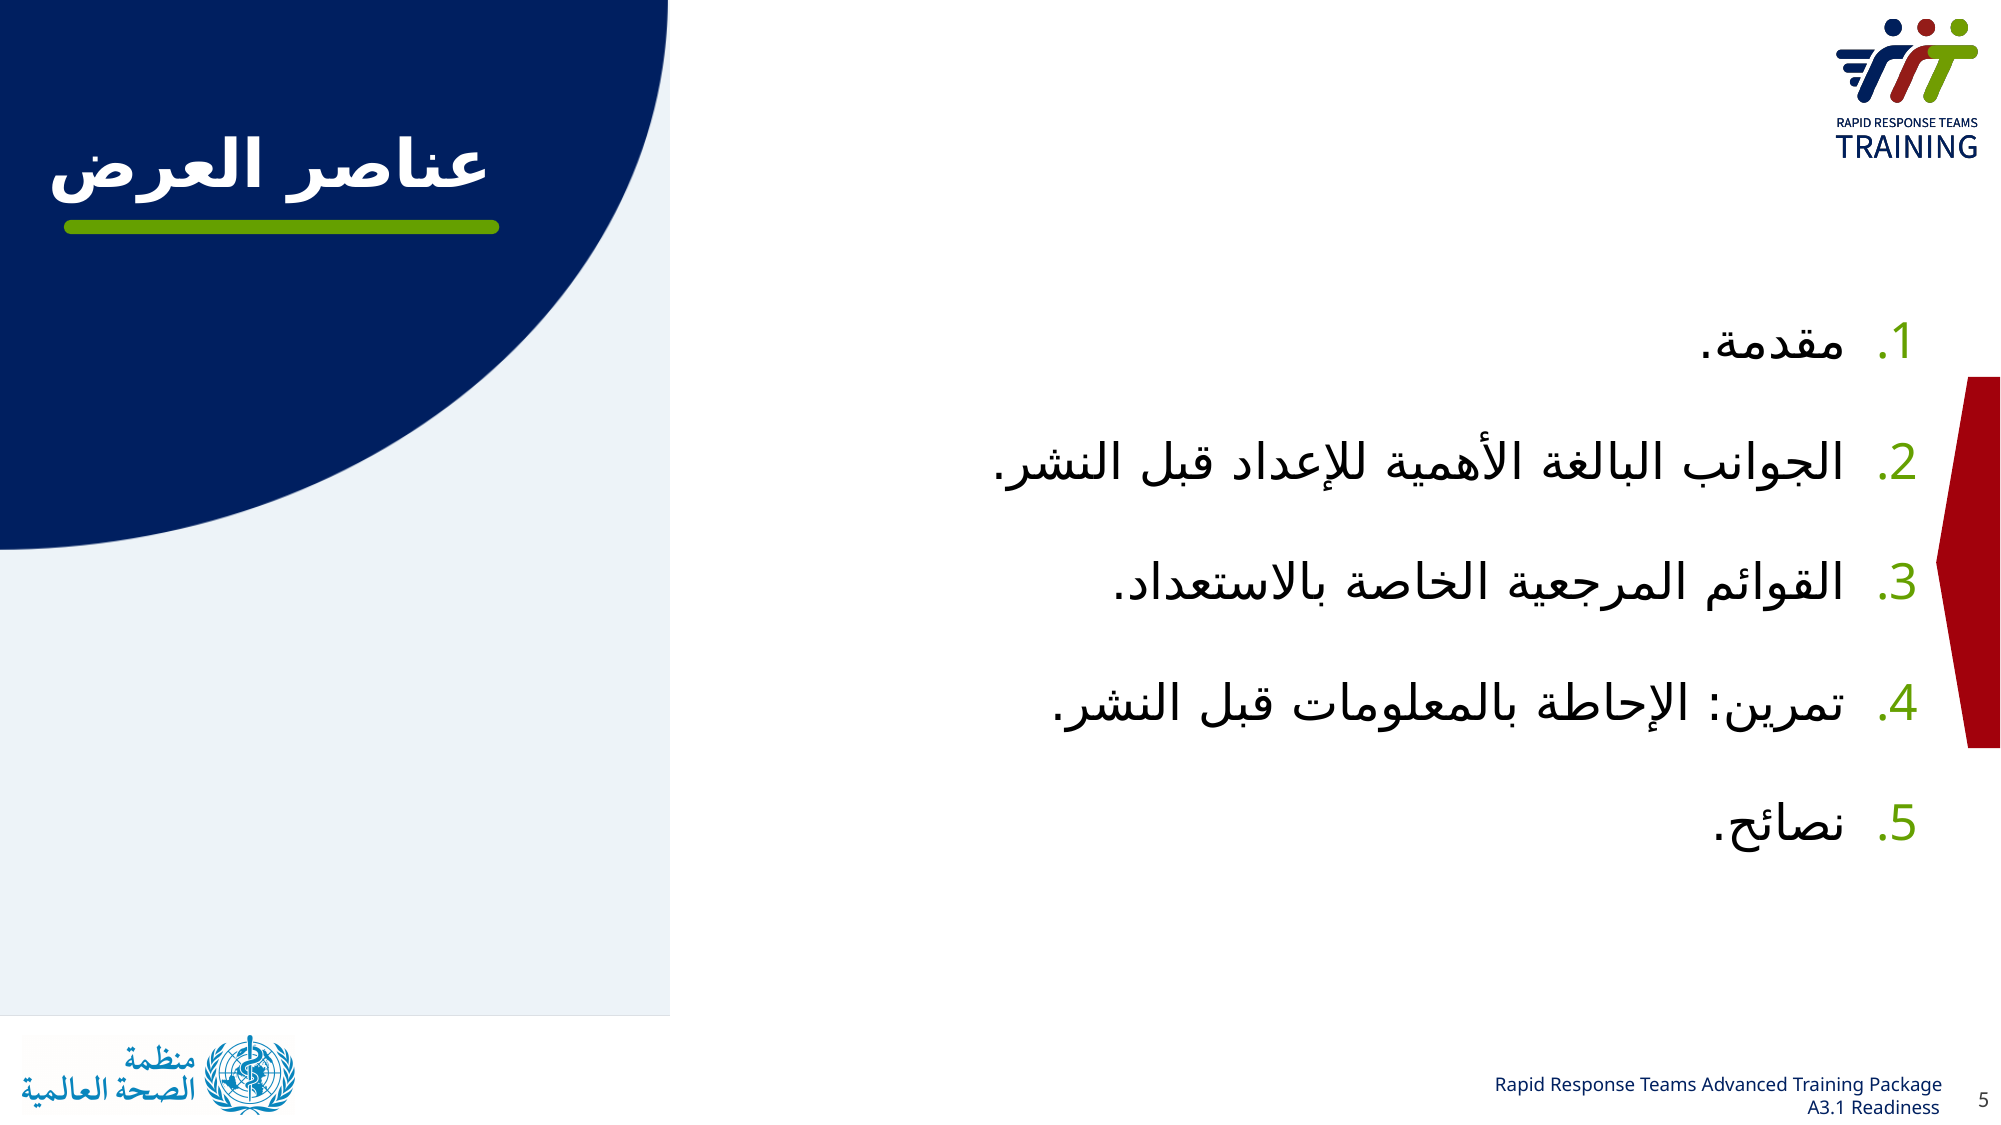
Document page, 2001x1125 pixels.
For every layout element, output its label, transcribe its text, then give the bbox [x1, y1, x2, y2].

list مقدمة. الجوانب البالغة الأهمية للإعداد قبل النشر. القوائم المرجعية الخاصة بالاستعداد. تمرين: الإحاطة بالمعلومات قبل النشر. نصائح. [701, 128, 1937, 1039]
title عناصر العرض [34, 49, 501, 311]
picture [252, 1050, 258, 1059]
picture [1835, 19, 1978, 167]
slide_number 5 [1882, 1039, 1916, 1092]
picture [0, 0, 670, 1017]
picture [22, 1035, 295, 1115]
